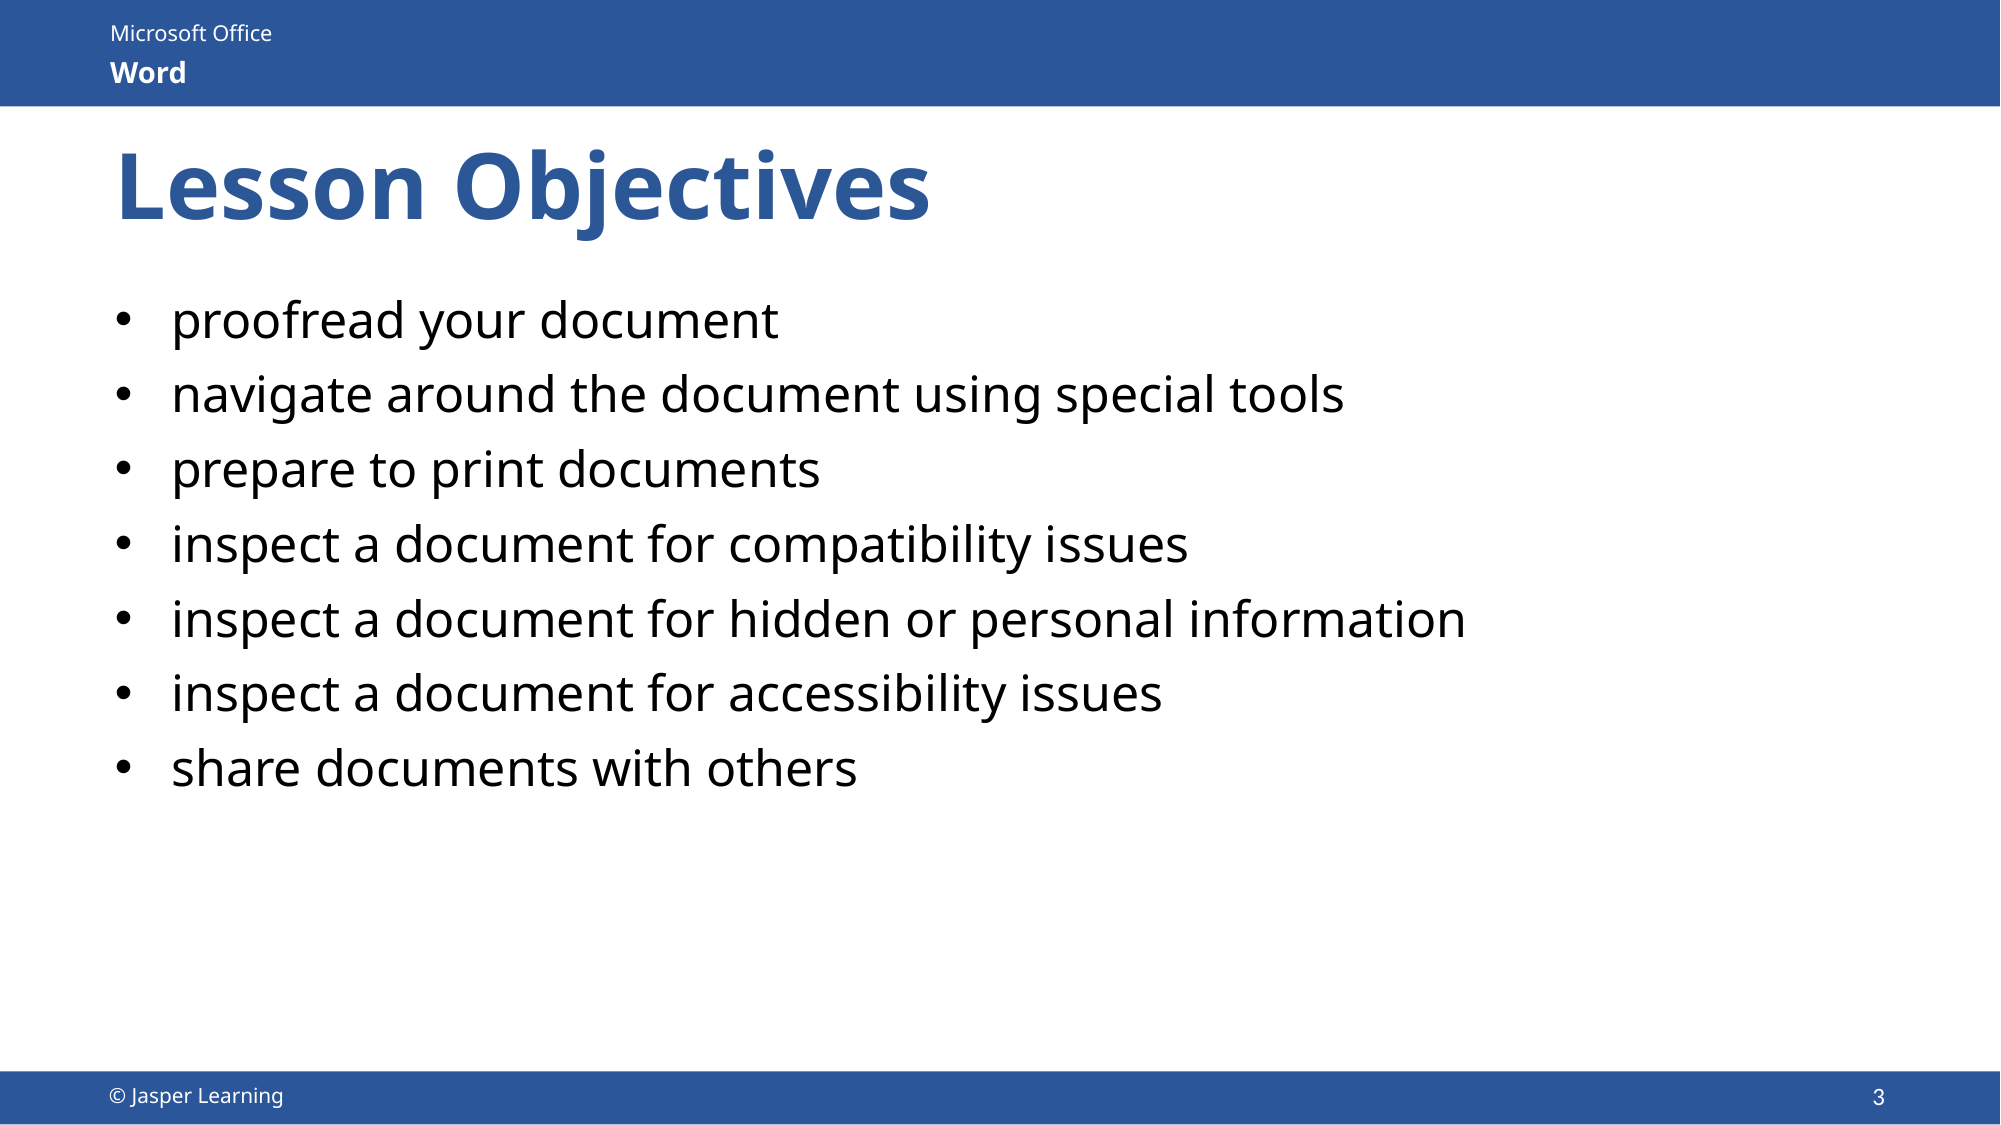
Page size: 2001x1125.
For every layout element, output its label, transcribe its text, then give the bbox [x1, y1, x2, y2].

slide_number 3 [1433, 1065, 1900, 1125]
title Lesson Objectives [99, 118, 1866, 248]
footer © Jasper Learning [94, 1066, 769, 1125]
list proofread your document navigate around the document using special tools prepare to print documents inspect a document for compatibility issues inspect a document for hidden or personal information inspect a document for accessibility issues share documents with others [99, 275, 1900, 1034]
